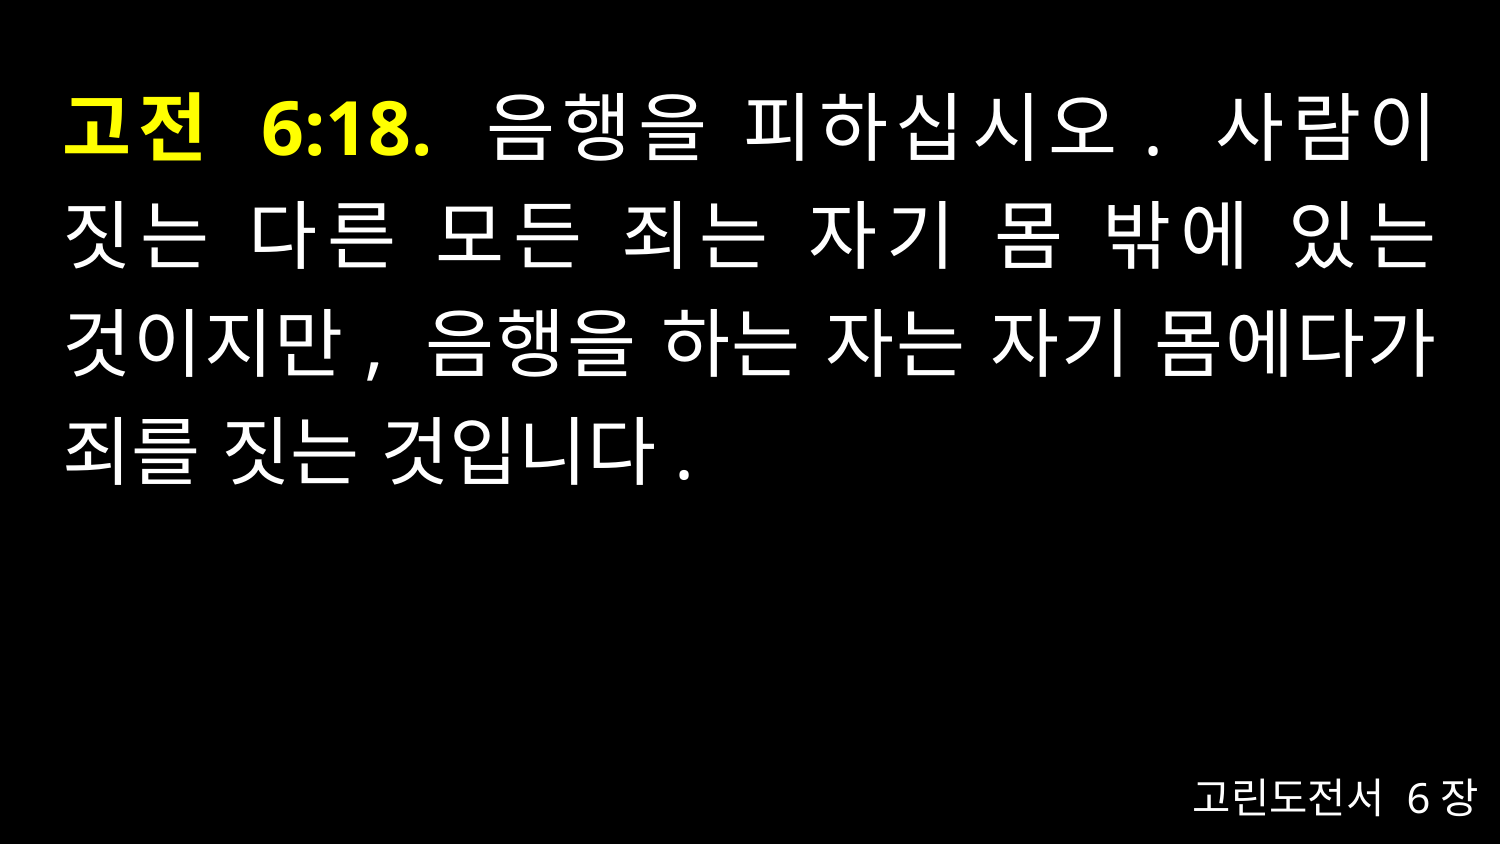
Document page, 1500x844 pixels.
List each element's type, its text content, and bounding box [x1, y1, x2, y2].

subtitle 고린도전서 6장 [916, 770, 1500, 844]
title 고전 6:18. 음행을 피하십시오. 사람이 짓는 다른 모든 죄는 자기 몸 밖에 있는 것이지만, 음행을 하는 자는 자기 몸에다가 죄를 짓는 것입니다. [0, 0, 1500, 844]
